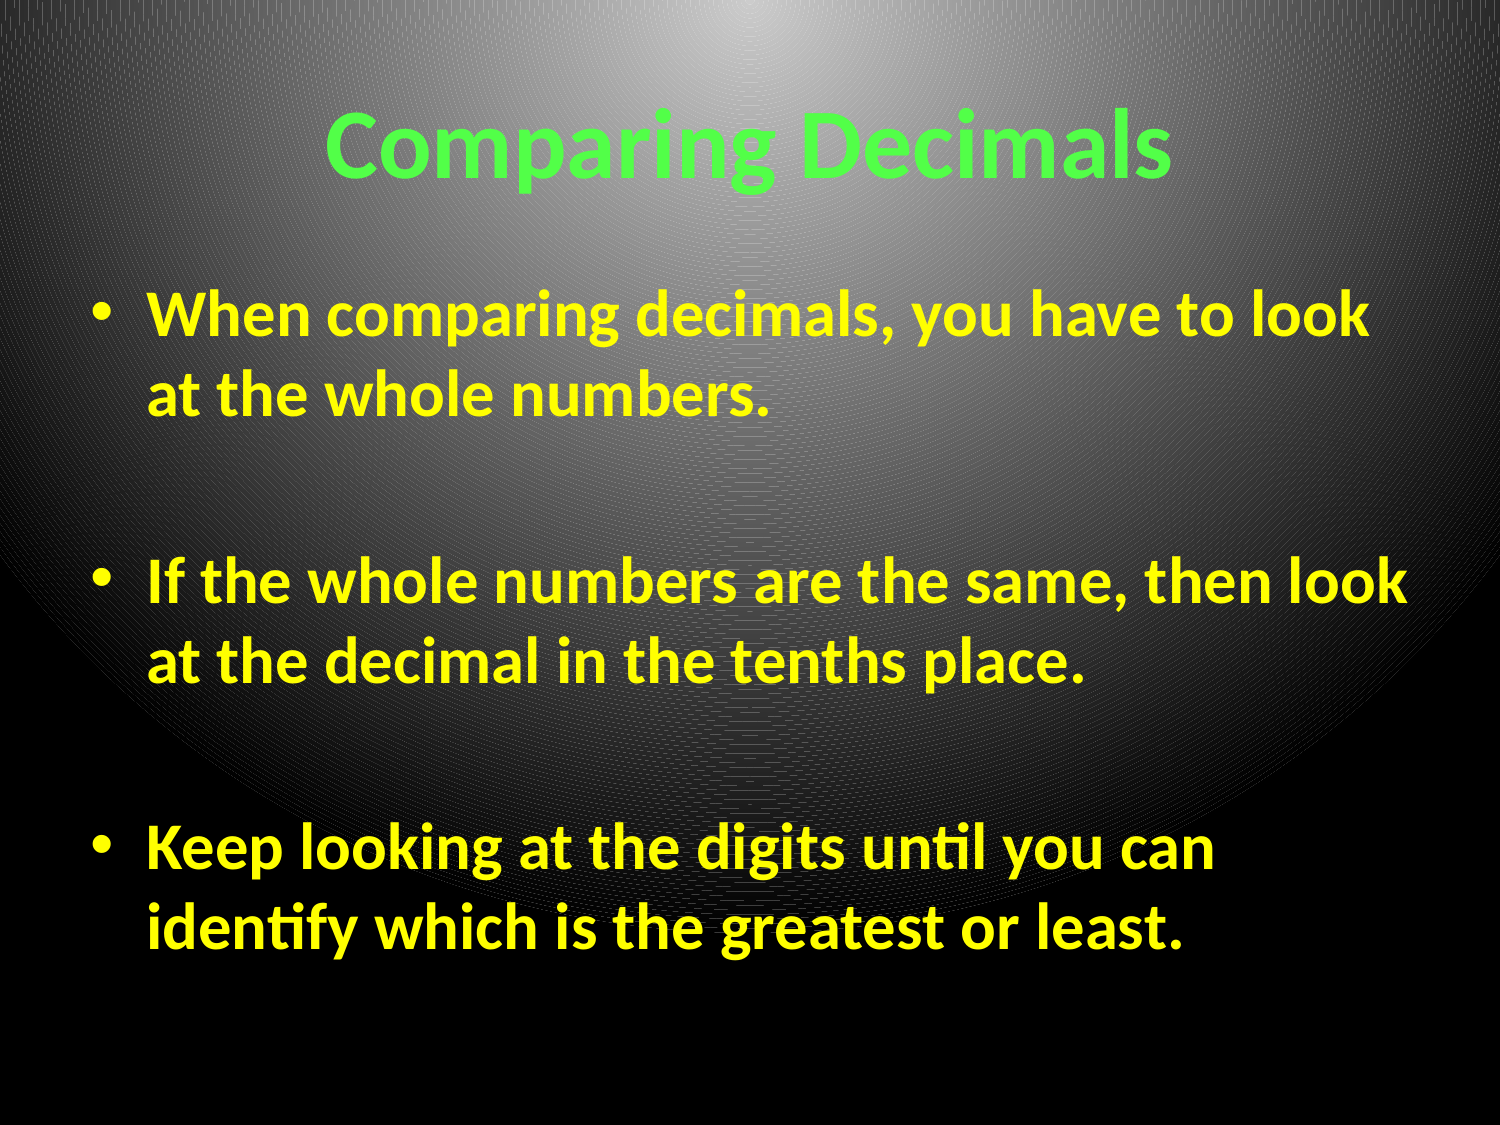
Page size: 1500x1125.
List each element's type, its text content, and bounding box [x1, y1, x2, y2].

list When comparing decimals, you have to look at the whole numbers. If the whole numbers are the same, then look at the decimal in the tenths place. Keep looking at the digits until you can identify which is the greatest or least. [75, 262, 1425, 1005]
title Comparing Decimals [75, 45, 1425, 233]
